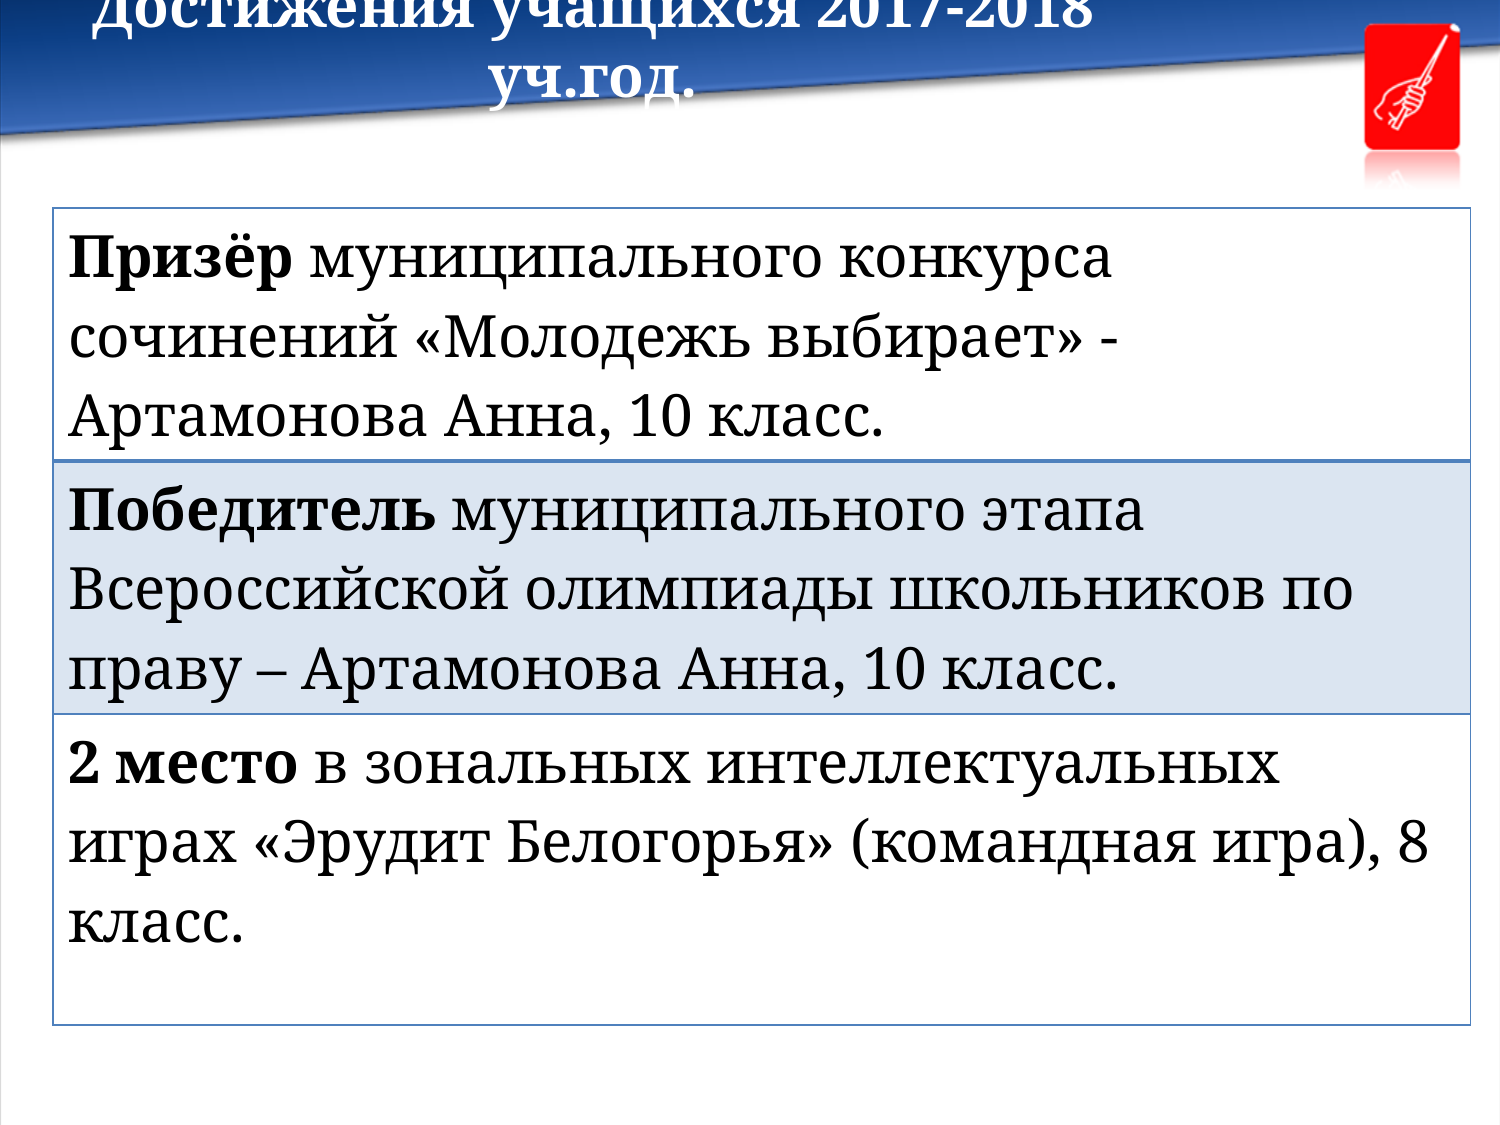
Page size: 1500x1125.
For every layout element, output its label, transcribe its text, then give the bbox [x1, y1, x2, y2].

table_cell 2 место в зональных интеллектуальных играх «Эрудит Белогорья» (командная игра), 8 класс. [54, 715, 1470, 1024]
table_cell Победитель муниципального этапа Всероссийской олимпиады школьников по праву – Артамонова Анна, 10 класс. [54, 463, 1470, 713]
table_header Призёр муниципального конкурса сочинений «Молодежь выбирает» - Артамонова Анна, 10 класс. [54, 209, 1470, 459]
title Достижения учащихся 2017-2018 уч.год. [0, 0, 1188, 188]
picture [0, 0, 1500, 1125]
